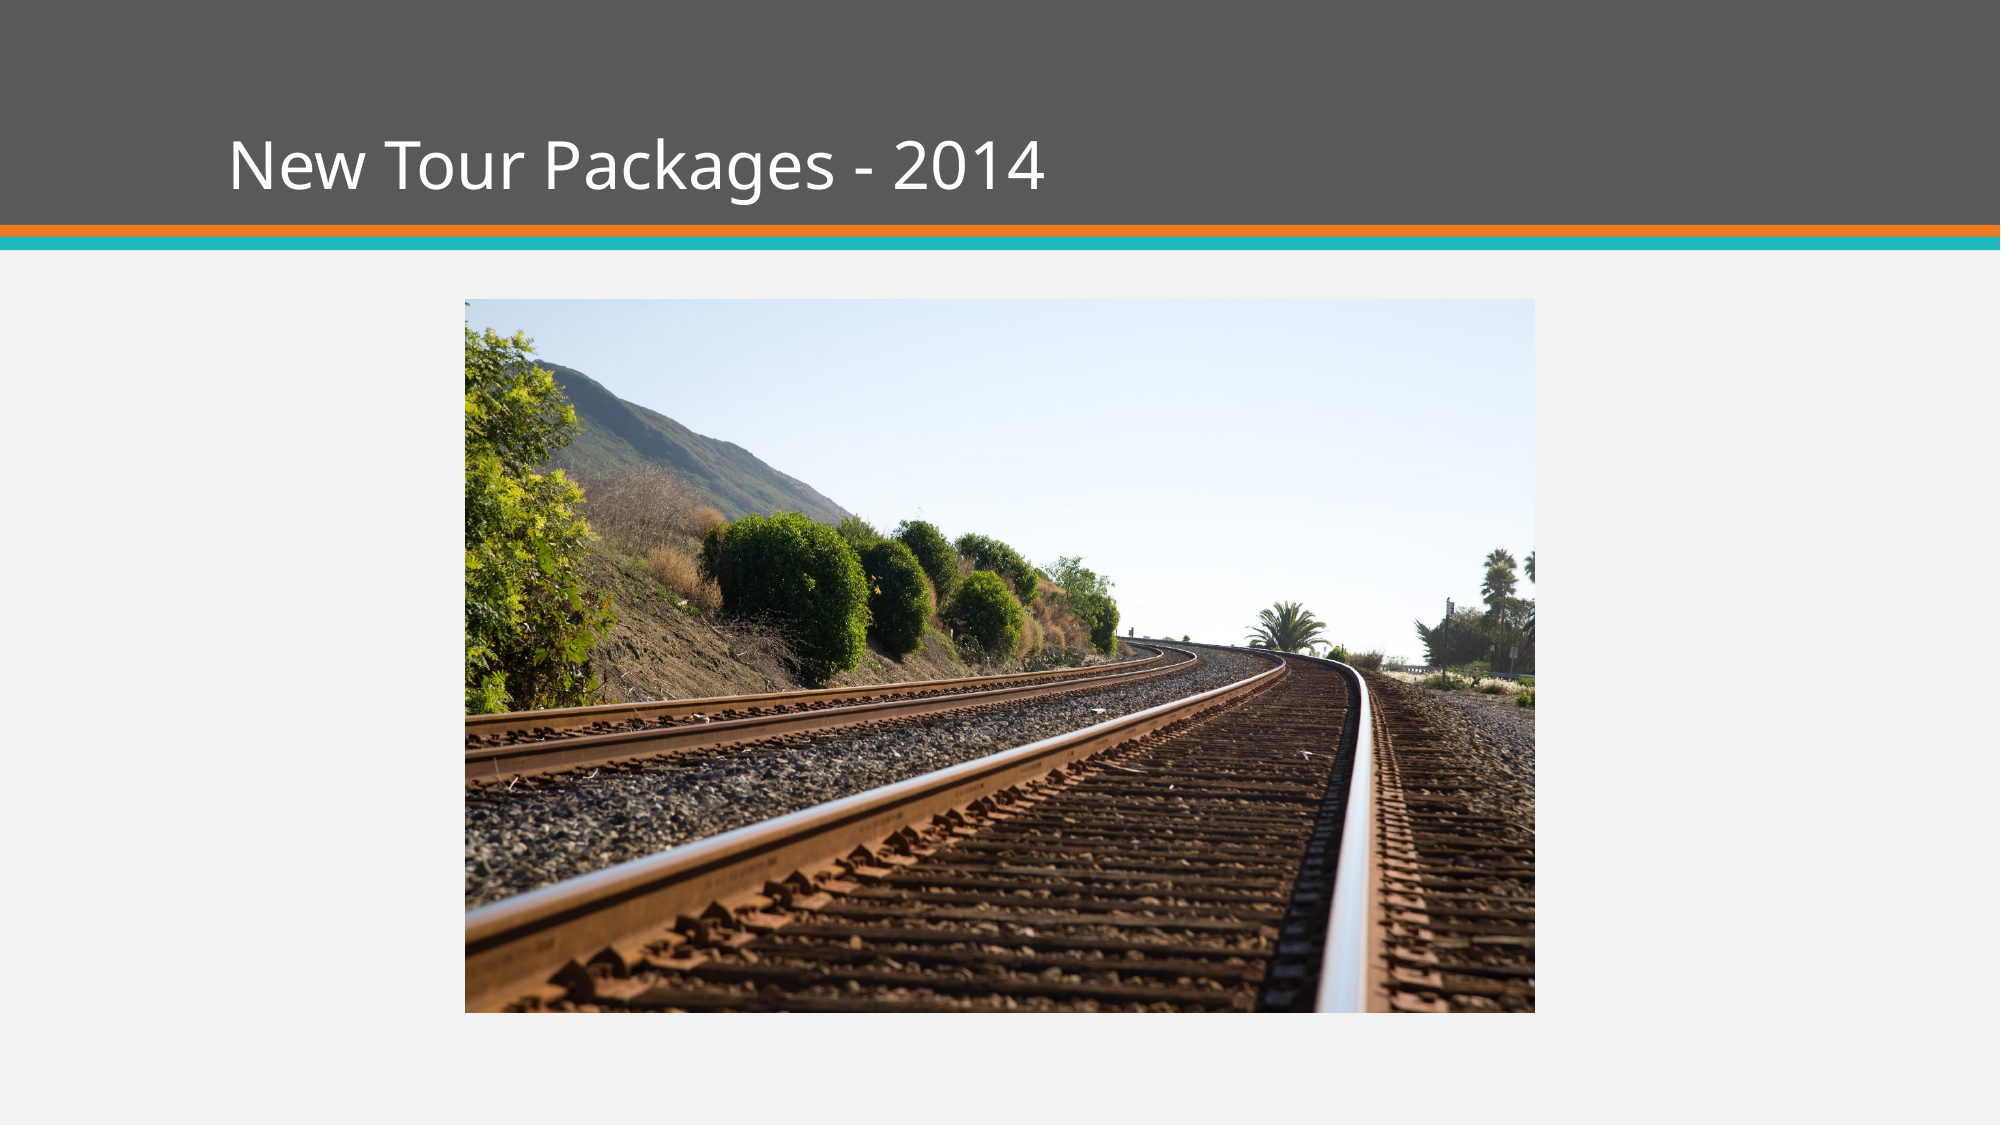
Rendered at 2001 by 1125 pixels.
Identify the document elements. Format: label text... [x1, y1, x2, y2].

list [465, 299, 1535, 1013]
title New Tour Packages - 2014 [212, 41, 1788, 212]
